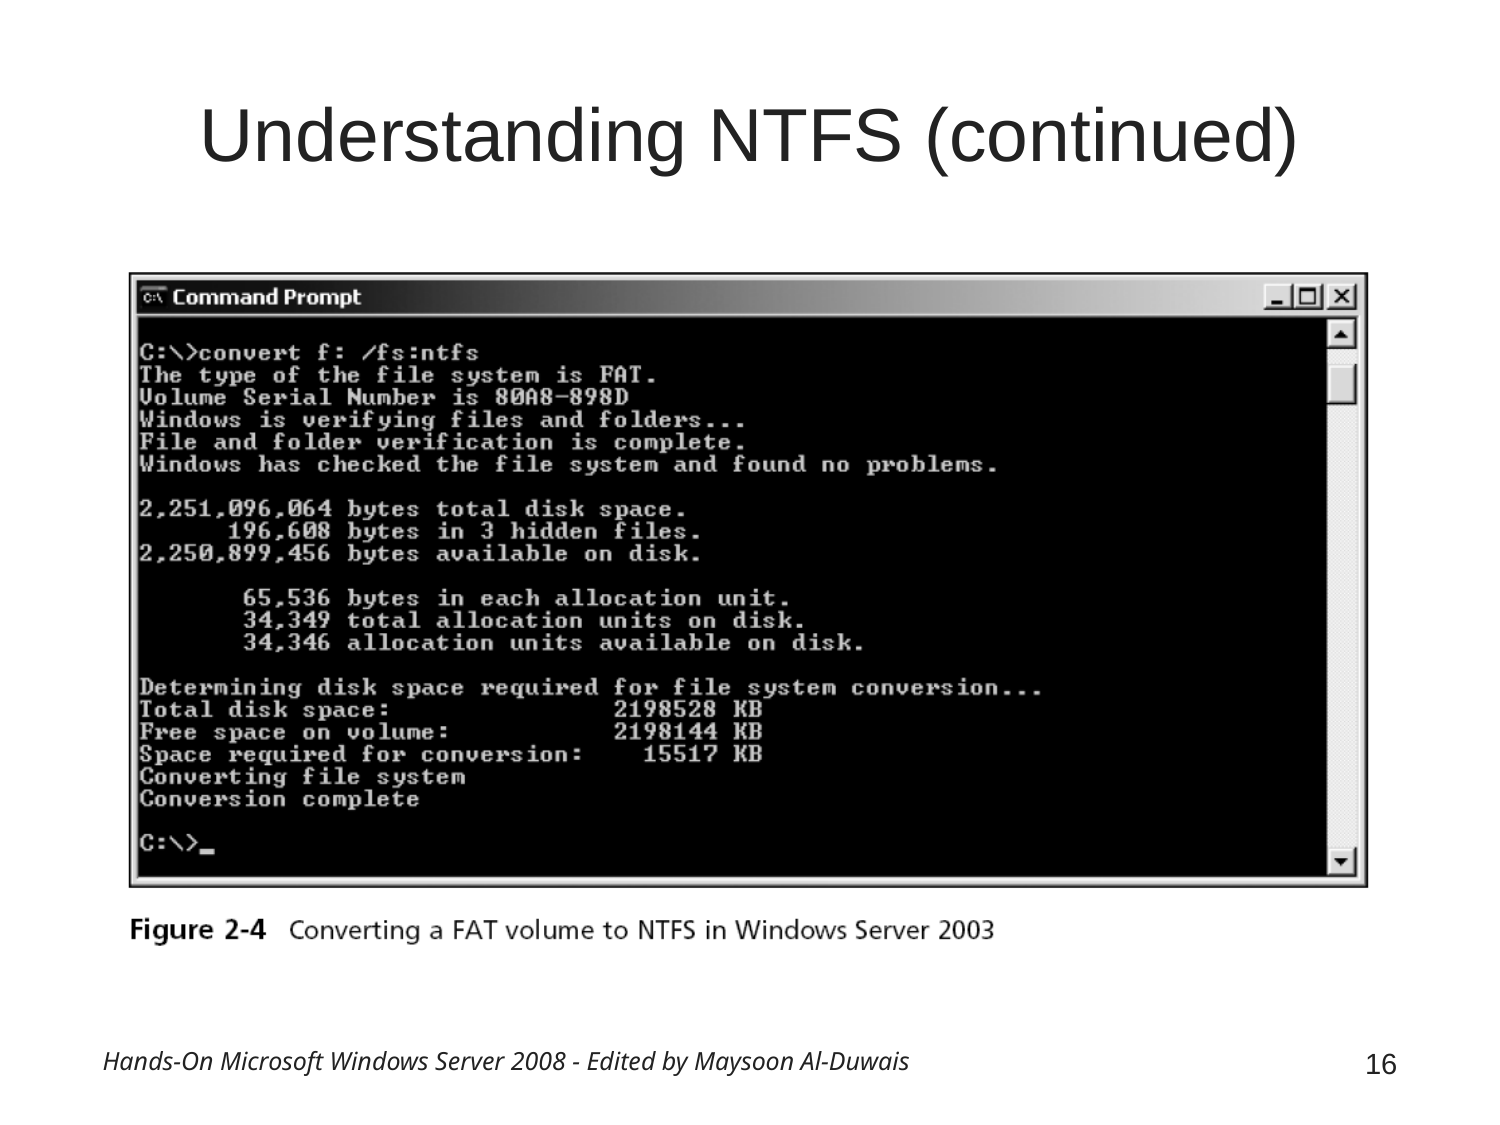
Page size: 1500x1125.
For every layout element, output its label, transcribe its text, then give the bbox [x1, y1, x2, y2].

slide_number 16 [1074, 1037, 1413, 1101]
footer Hands-On Microsoft Windows Server 2008 - Edited by Maysoon Al-Duwais [87, 1037, 1074, 1101]
title Understanding NTFS (continued) [87, 37, 1413, 226]
picture [124, 267, 1376, 950]
